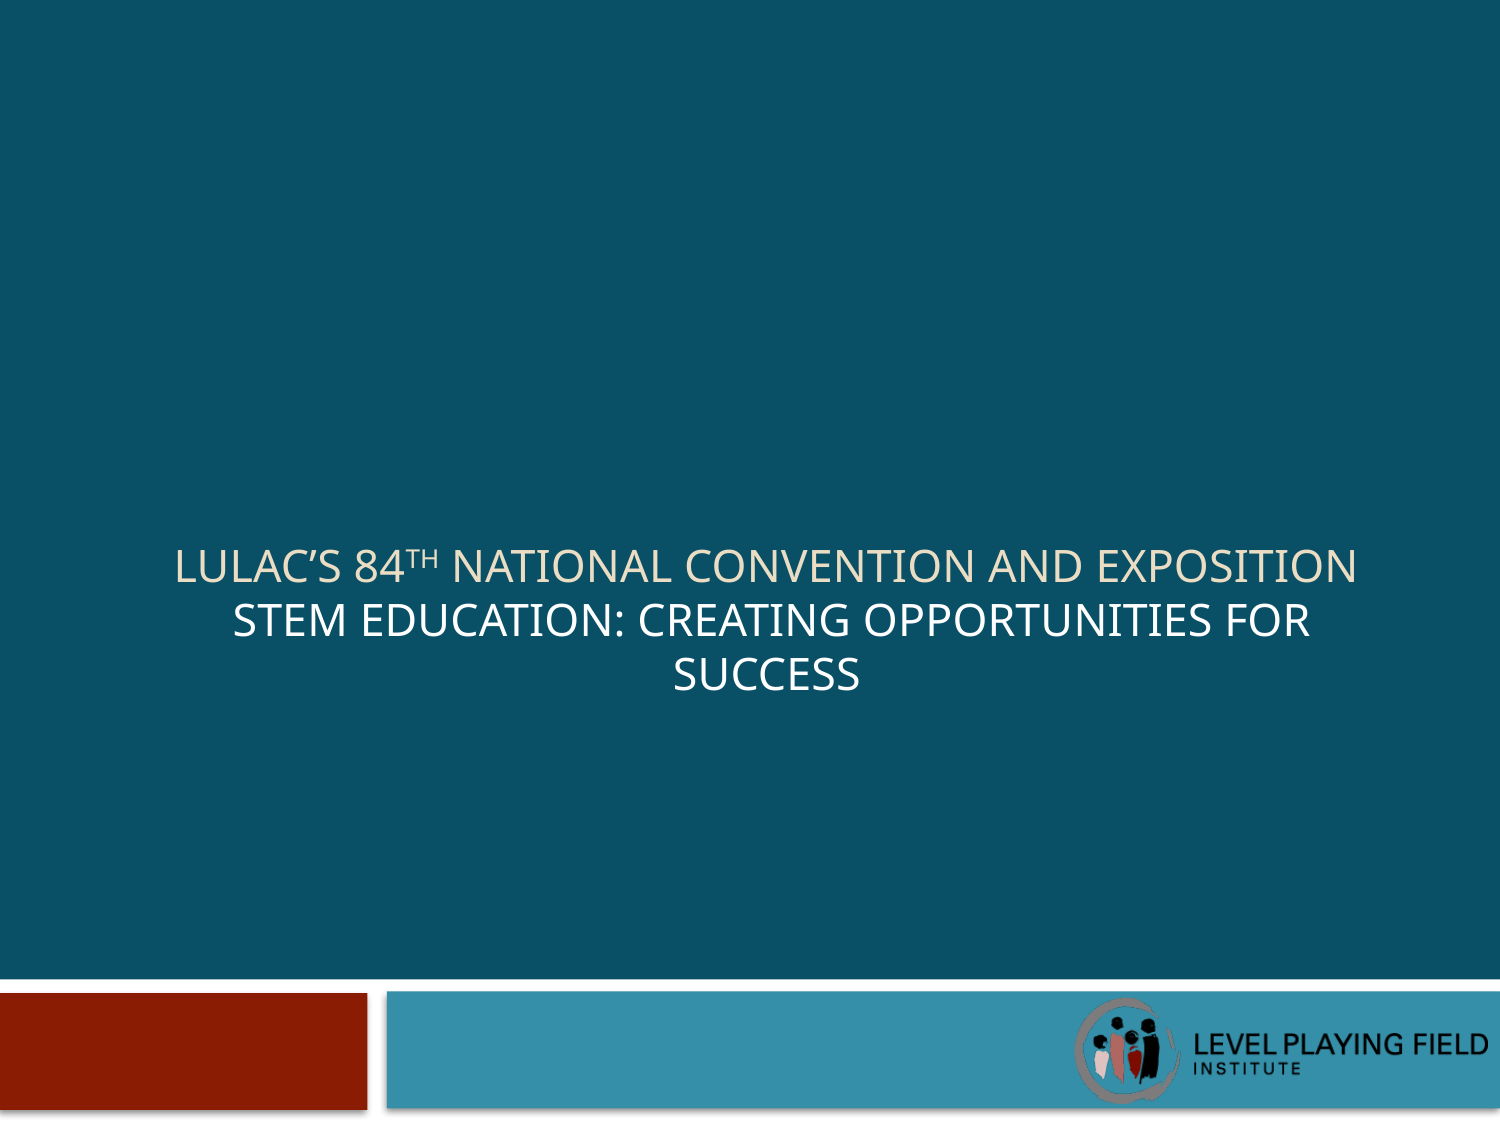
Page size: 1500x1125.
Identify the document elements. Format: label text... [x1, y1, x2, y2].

title LULAC’S 84TH National Convention and Exposition STEM Education: Creating Opportunities for Success [147, 460, 1398, 761]
picture [1074, 997, 1488, 1104]
